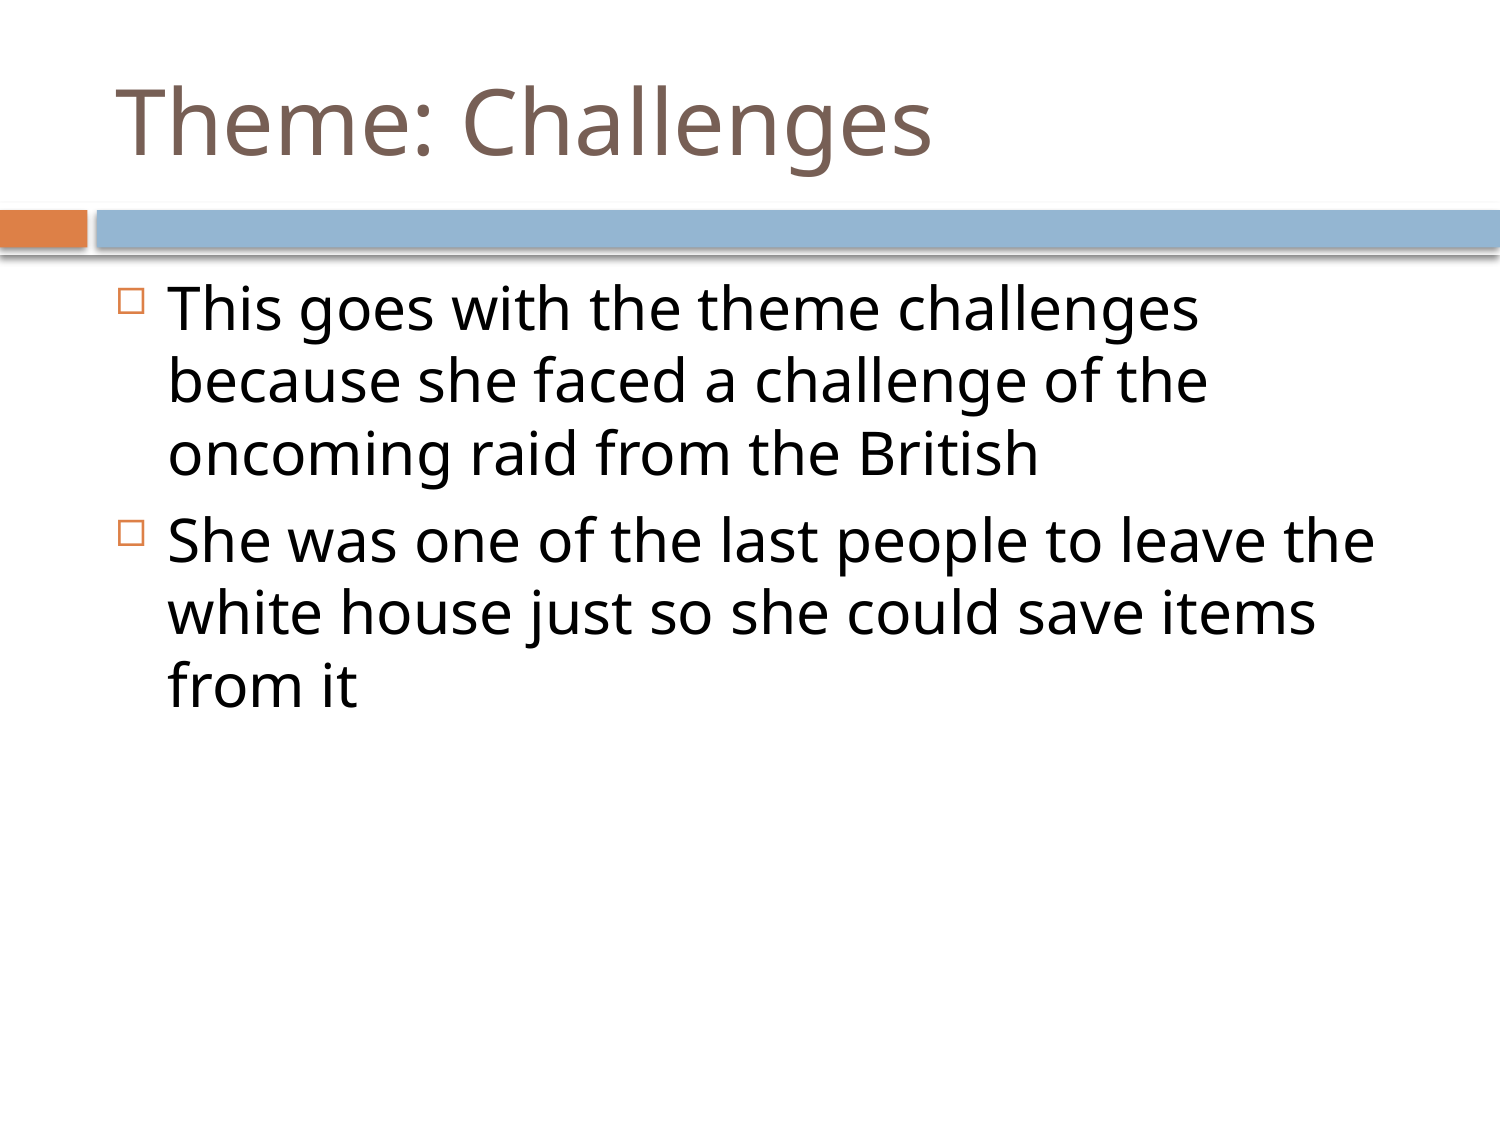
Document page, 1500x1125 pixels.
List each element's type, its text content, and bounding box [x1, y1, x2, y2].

title Theme: Challenges [100, 37, 1438, 200]
list This goes with the theme challenges because she faced a challenge of the oncoming raid from the British She was one of the last people to leave the white house just so she could save items from it [100, 262, 1438, 1000]
